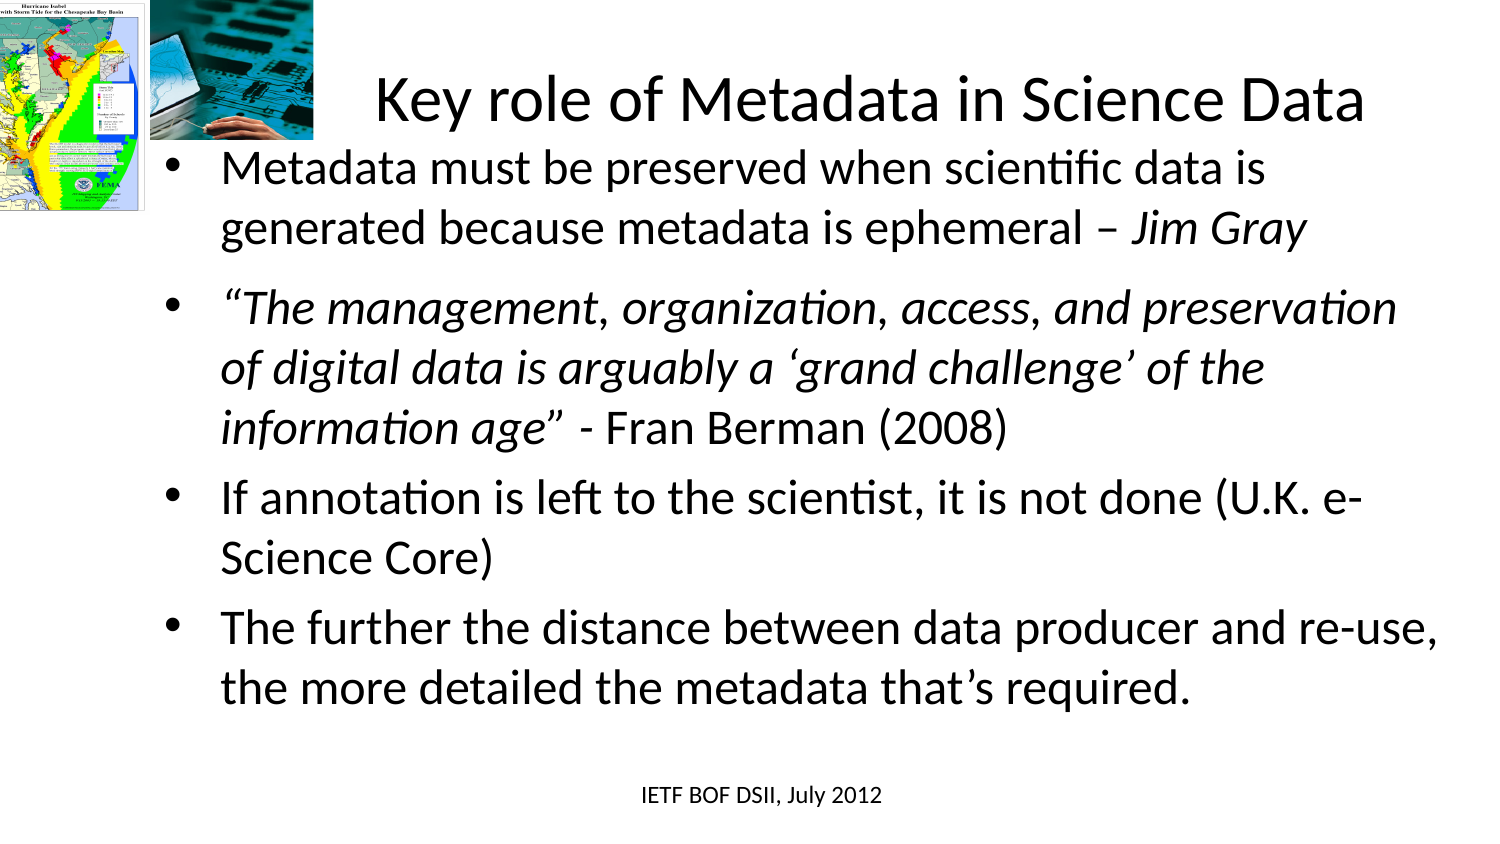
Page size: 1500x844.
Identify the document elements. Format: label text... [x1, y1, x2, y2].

text_box Key role of Metadata in Science Data [318, 47, 1430, 127]
text_box Metadata must be preserved when scientific data is generated because metadata is ephemeral – Jim Gray “The management, organization, access, and preservation of digital data is arguably a ‘grand challenge’ of the information age” - Fran Berman (2008) If annotation is left to the scientist, it is not done (U.K. e-Science Core) The further the distance between data producer and re-use, the more detailed the metadata that’s required. [149, 127, 1461, 684]
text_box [0, 0, 314, 215]
